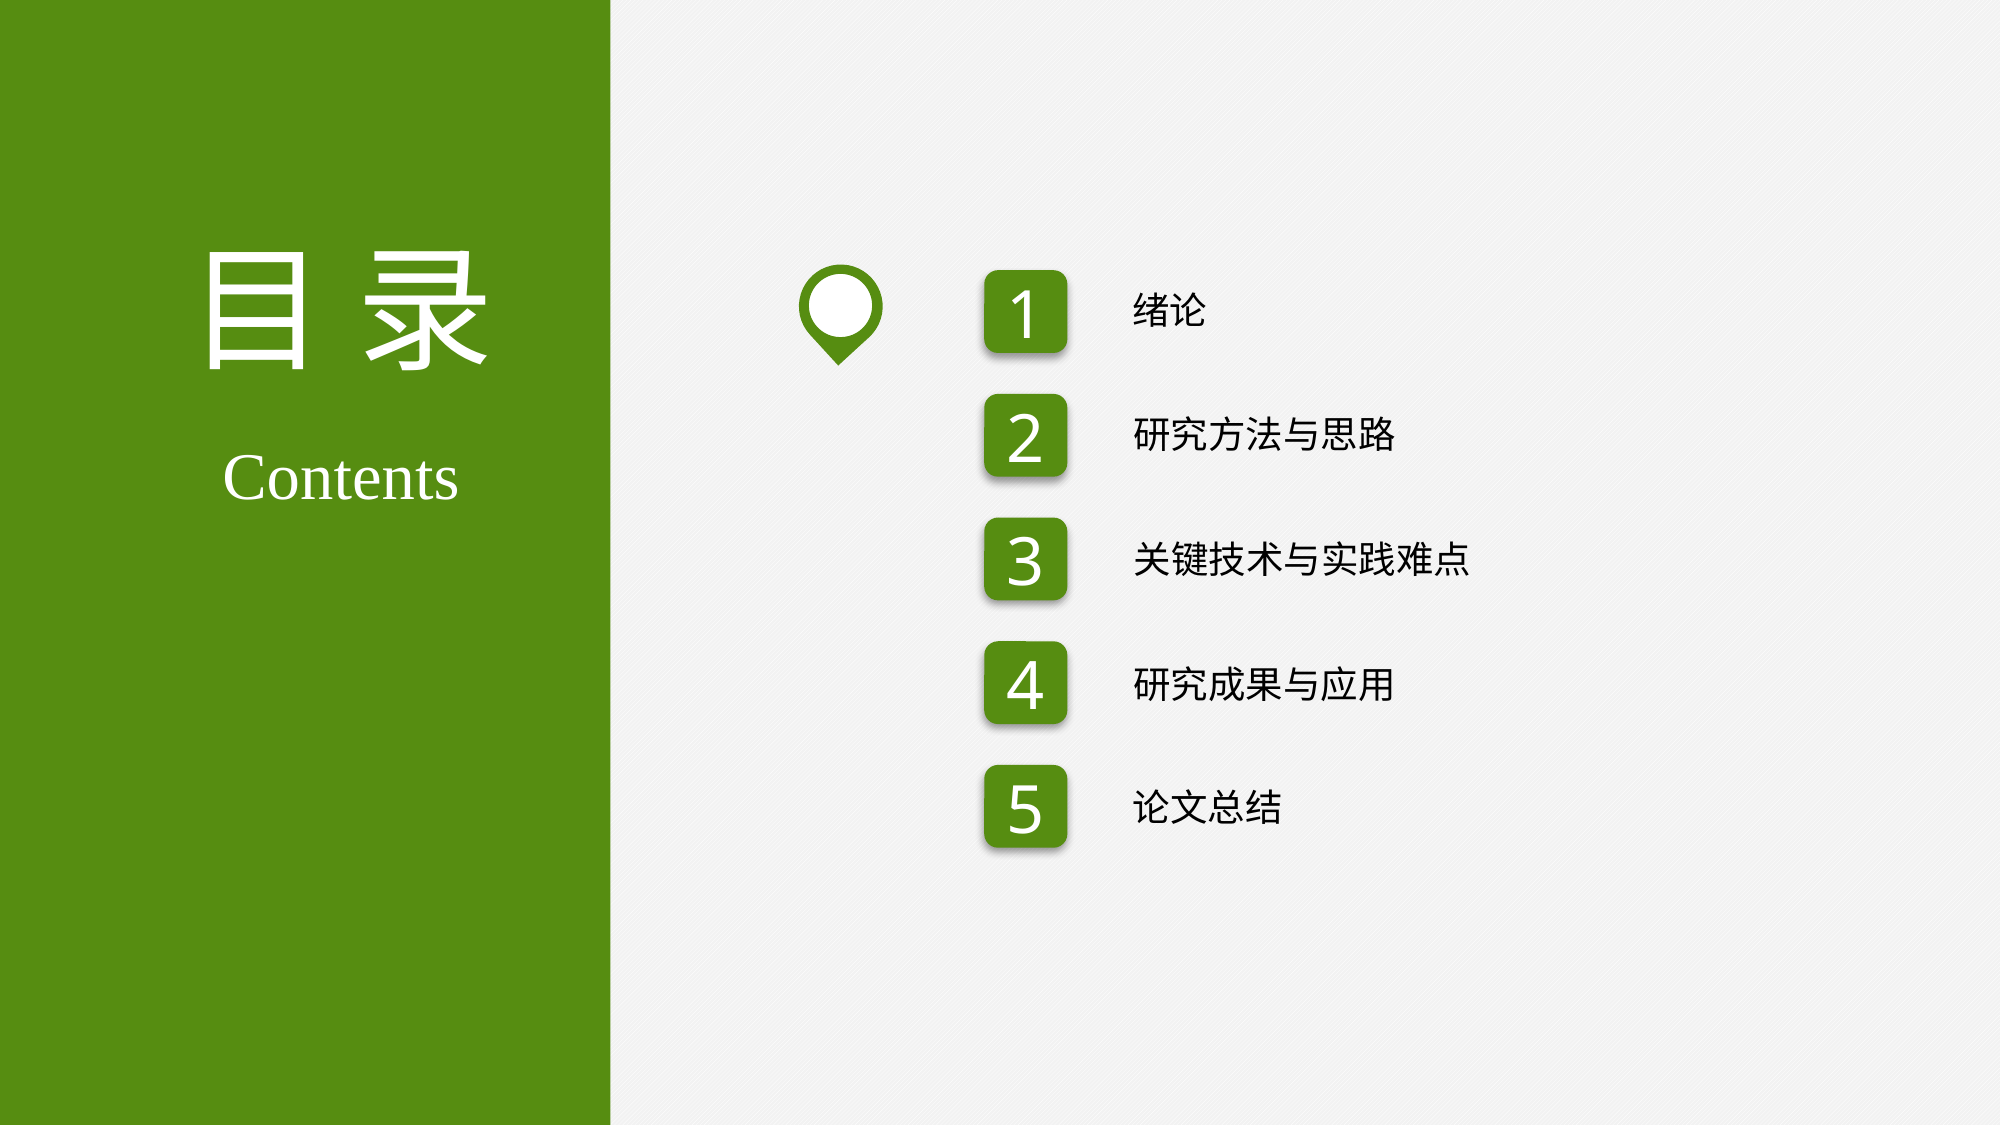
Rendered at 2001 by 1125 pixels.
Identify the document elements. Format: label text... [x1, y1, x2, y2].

text_box [0, 0, 611, 1125]
text_box 1 [983, 269, 1069, 355]
text_box 研究成果与应用 [1118, 653, 1411, 714]
text_box 2 [983, 392, 1069, 478]
text_box 3 [983, 516, 1069, 602]
text_box 目 录 [173, 214, 509, 395]
text_box 5 [983, 763, 1069, 849]
text_box 关键技术与实践难点 [1118, 528, 1486, 589]
text_box 4 [983, 640, 1069, 726]
text_box 研究方法与思路 [1118, 403, 1411, 464]
text_box Contents [207, 425, 475, 521]
text_box 论文总结 [1117, 776, 1298, 836]
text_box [799, 265, 882, 348]
text_box 绪论 [1117, 280, 1223, 340]
